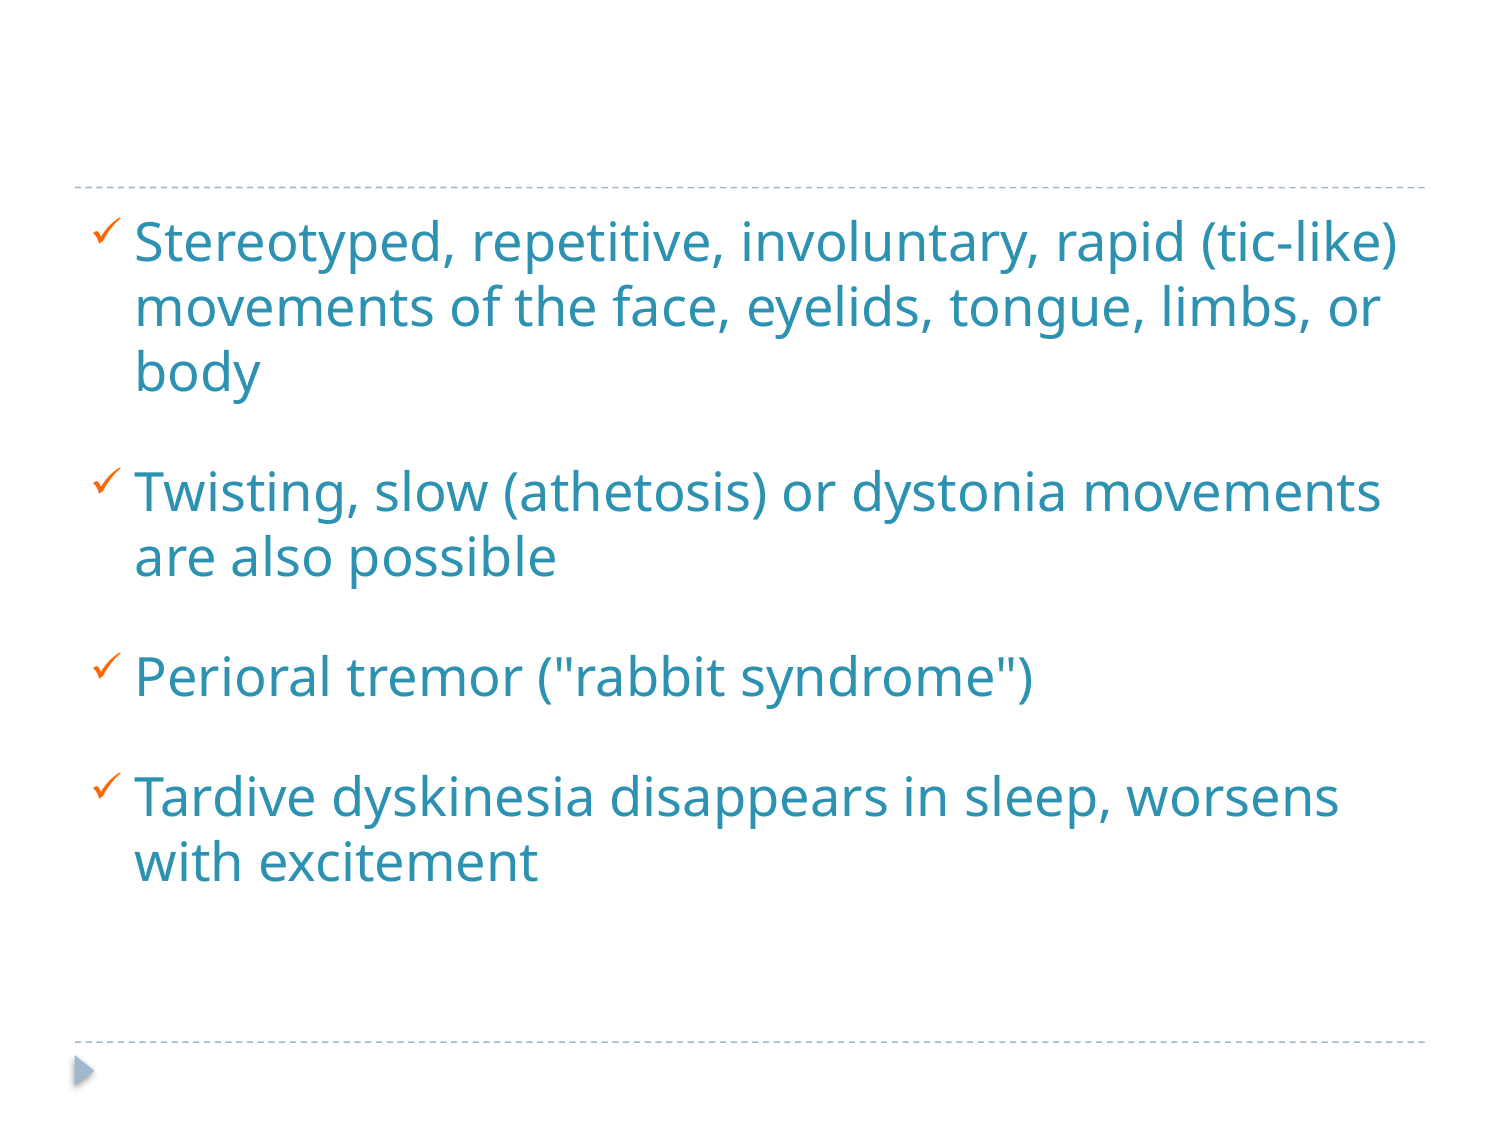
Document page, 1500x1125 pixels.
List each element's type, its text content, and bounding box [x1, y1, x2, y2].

list Stereotyped, repetitive, involuntary, rapid (tic-like) movements of the face, eyelids, tongue, limbs, or body Twisting, slow (athetosis) or dystonia movements are also possible Perioral tremor ("rabbit syndrome") Tardive dyskinesia disappears in sleep, worsens with excitement [75, 200, 1425, 1010]
